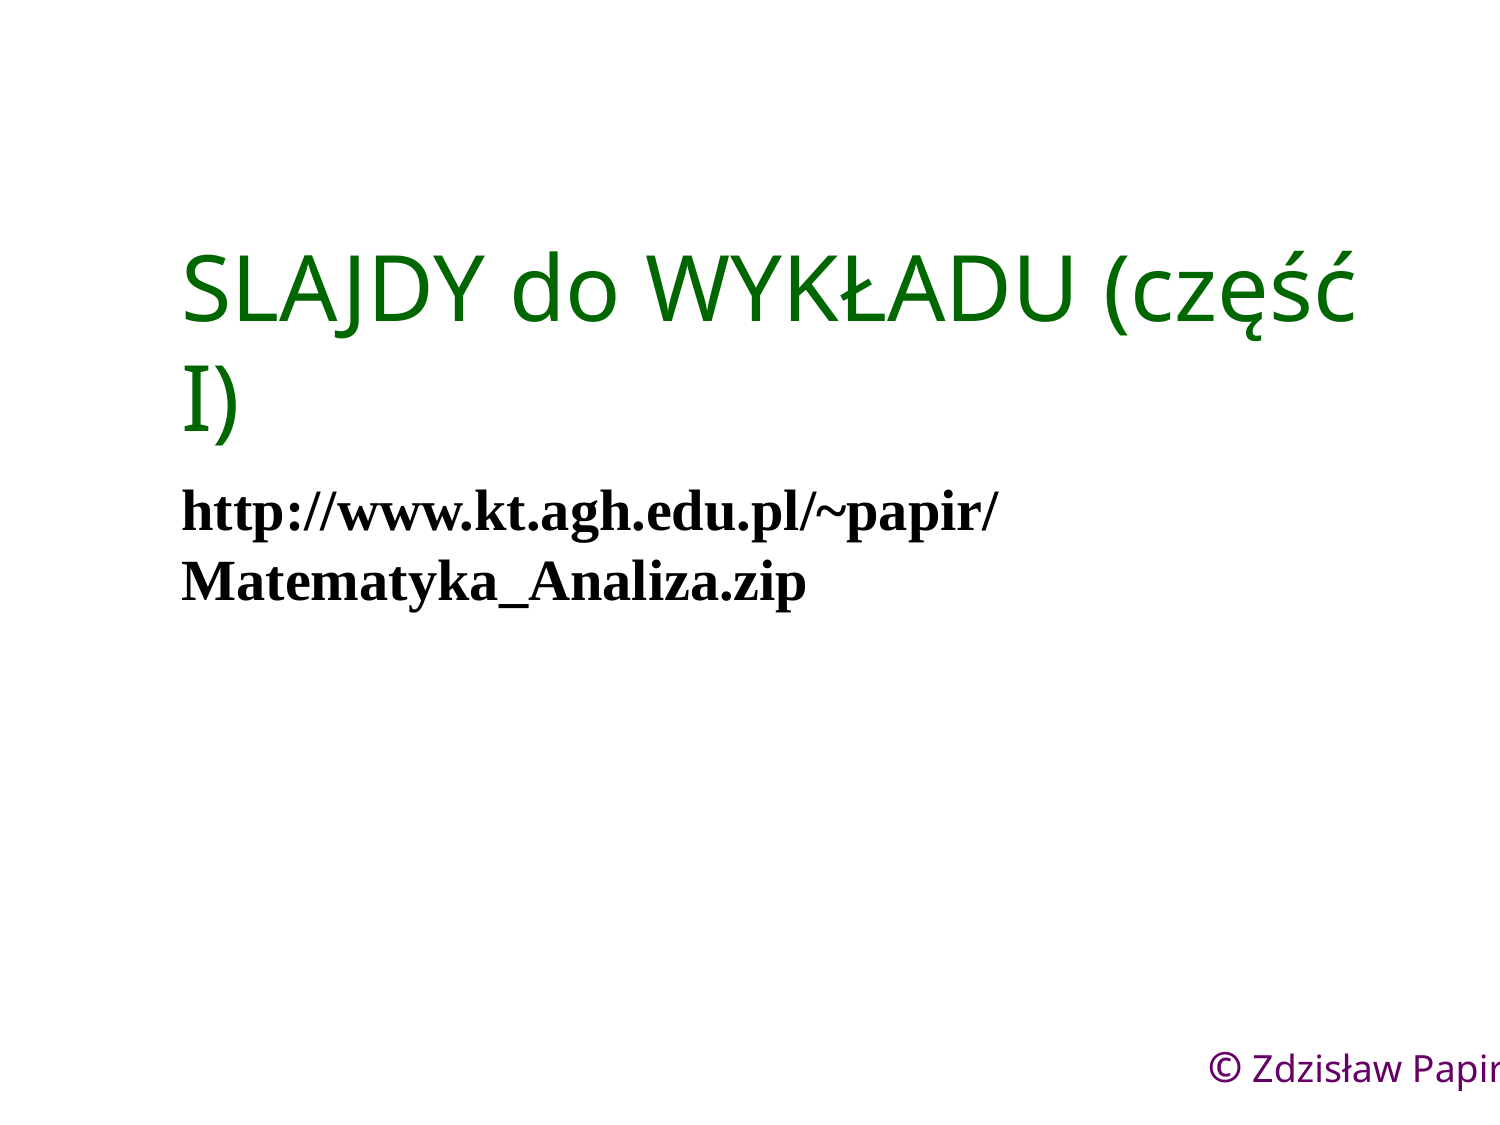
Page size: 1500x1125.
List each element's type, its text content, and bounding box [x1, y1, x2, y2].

text_box http://www.kt.agh.edu.pl/~papir/ Matematyka_Analiza.zip [166, 464, 1032, 620]
text_box © Zdzisław Papir [1193, 1033, 1500, 1099]
text_box SLAJDY do WYKŁADU (część I) [166, 222, 1442, 411]
